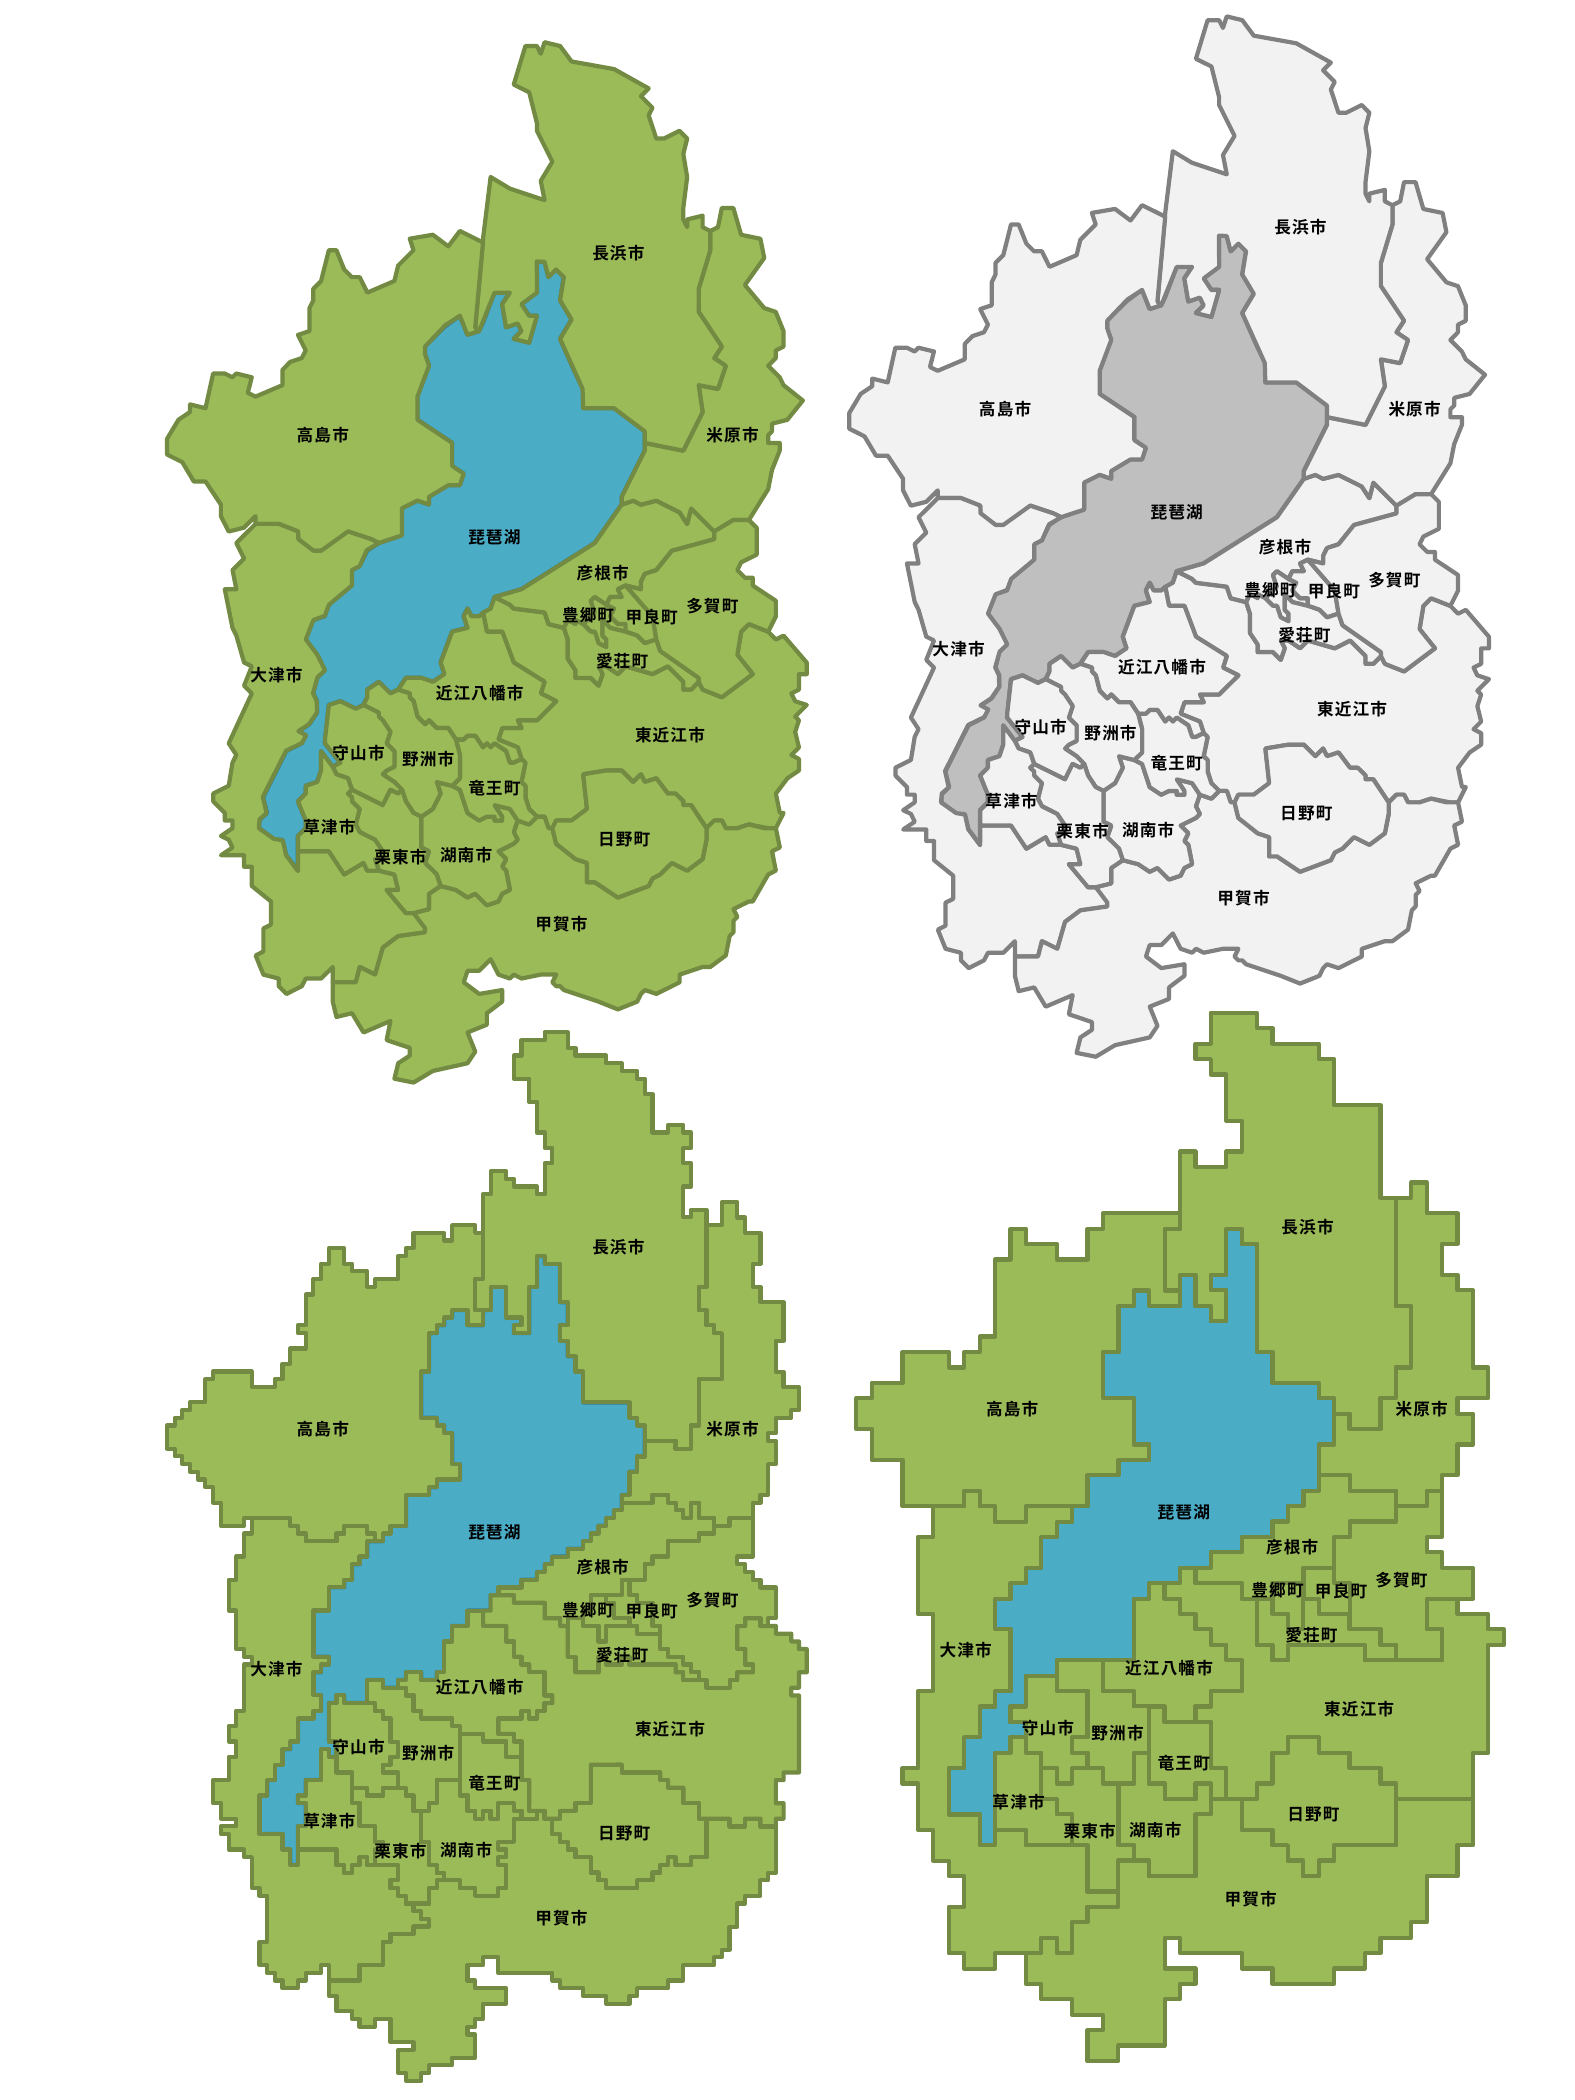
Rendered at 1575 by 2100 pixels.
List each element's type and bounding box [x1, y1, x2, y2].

text_box [916, 209, 1457, 917]
text_box [166, 1032, 807, 2081]
text_box [848, 16, 1490, 1057]
text_box [234, 1229, 775, 1937]
text_box [166, 41, 807, 1032]
text_box [234, 235, 775, 943]
text_box [923, 1209, 1465, 1917]
text_box [856, 1012, 1504, 2062]
